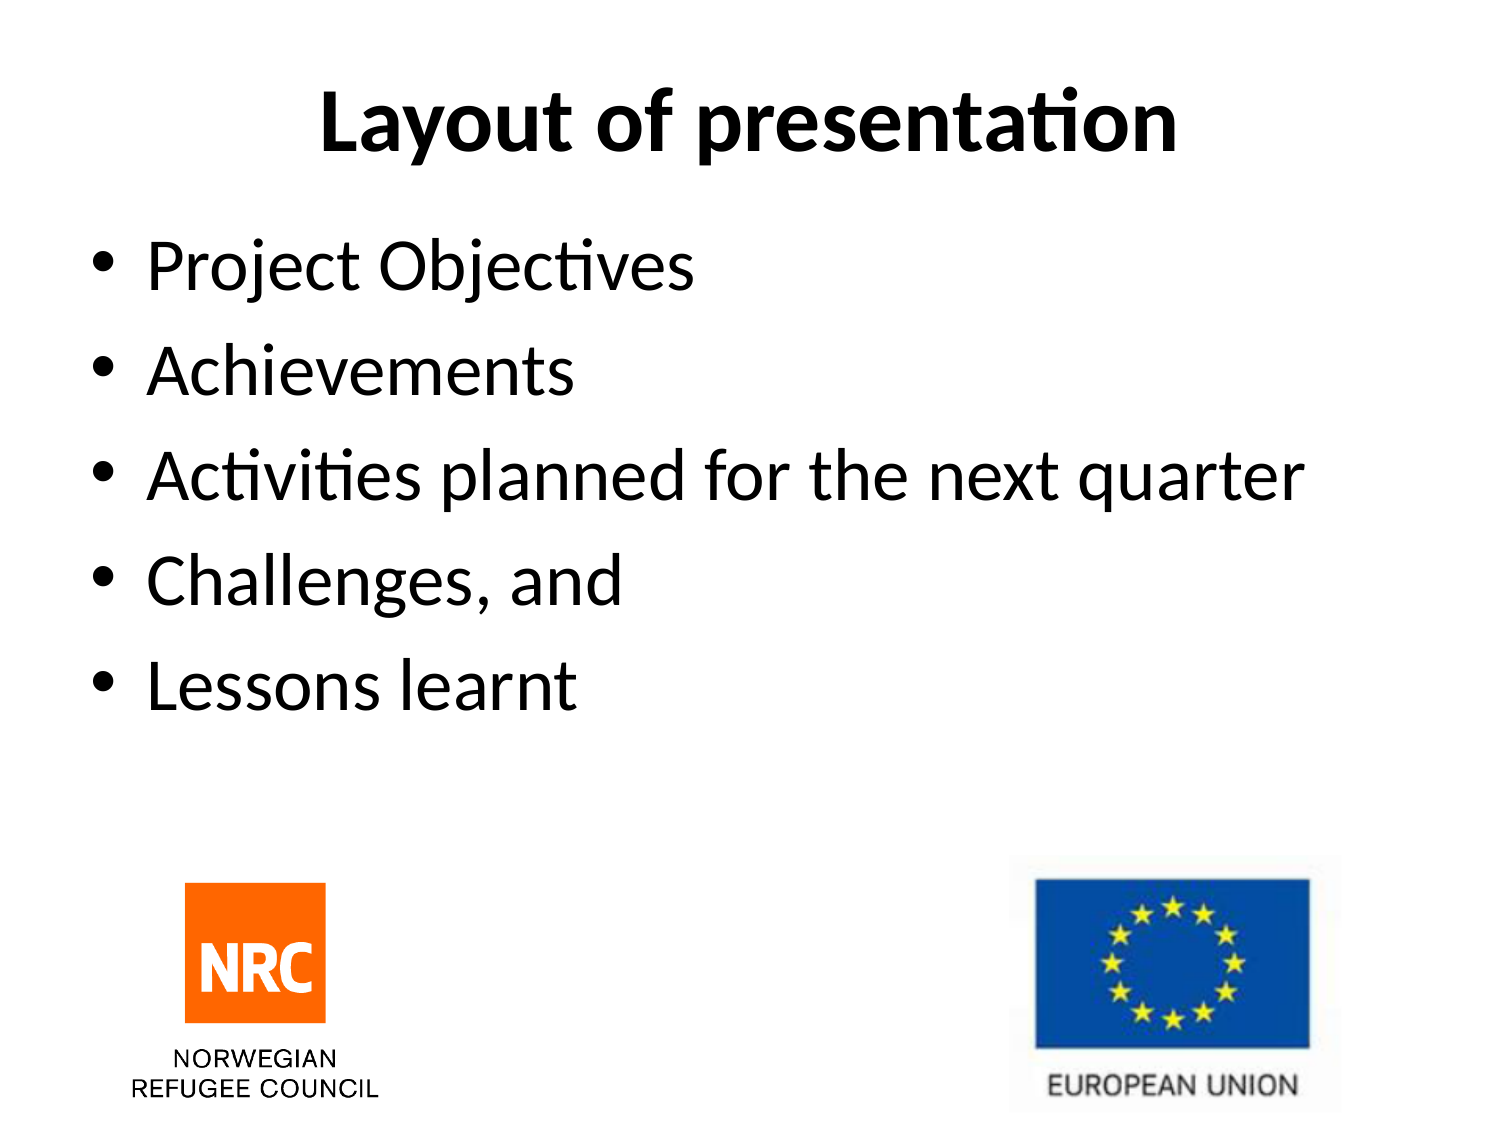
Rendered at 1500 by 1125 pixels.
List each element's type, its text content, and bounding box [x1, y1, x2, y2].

list Project Objectives Achievements Activities planned for the next quarter Challenges, and Lessons learnt [75, 208, 1425, 1106]
picture [101, 851, 410, 1125]
title Layout of presentation [75, 45, 1425, 185]
picture [1009, 855, 1347, 1125]
